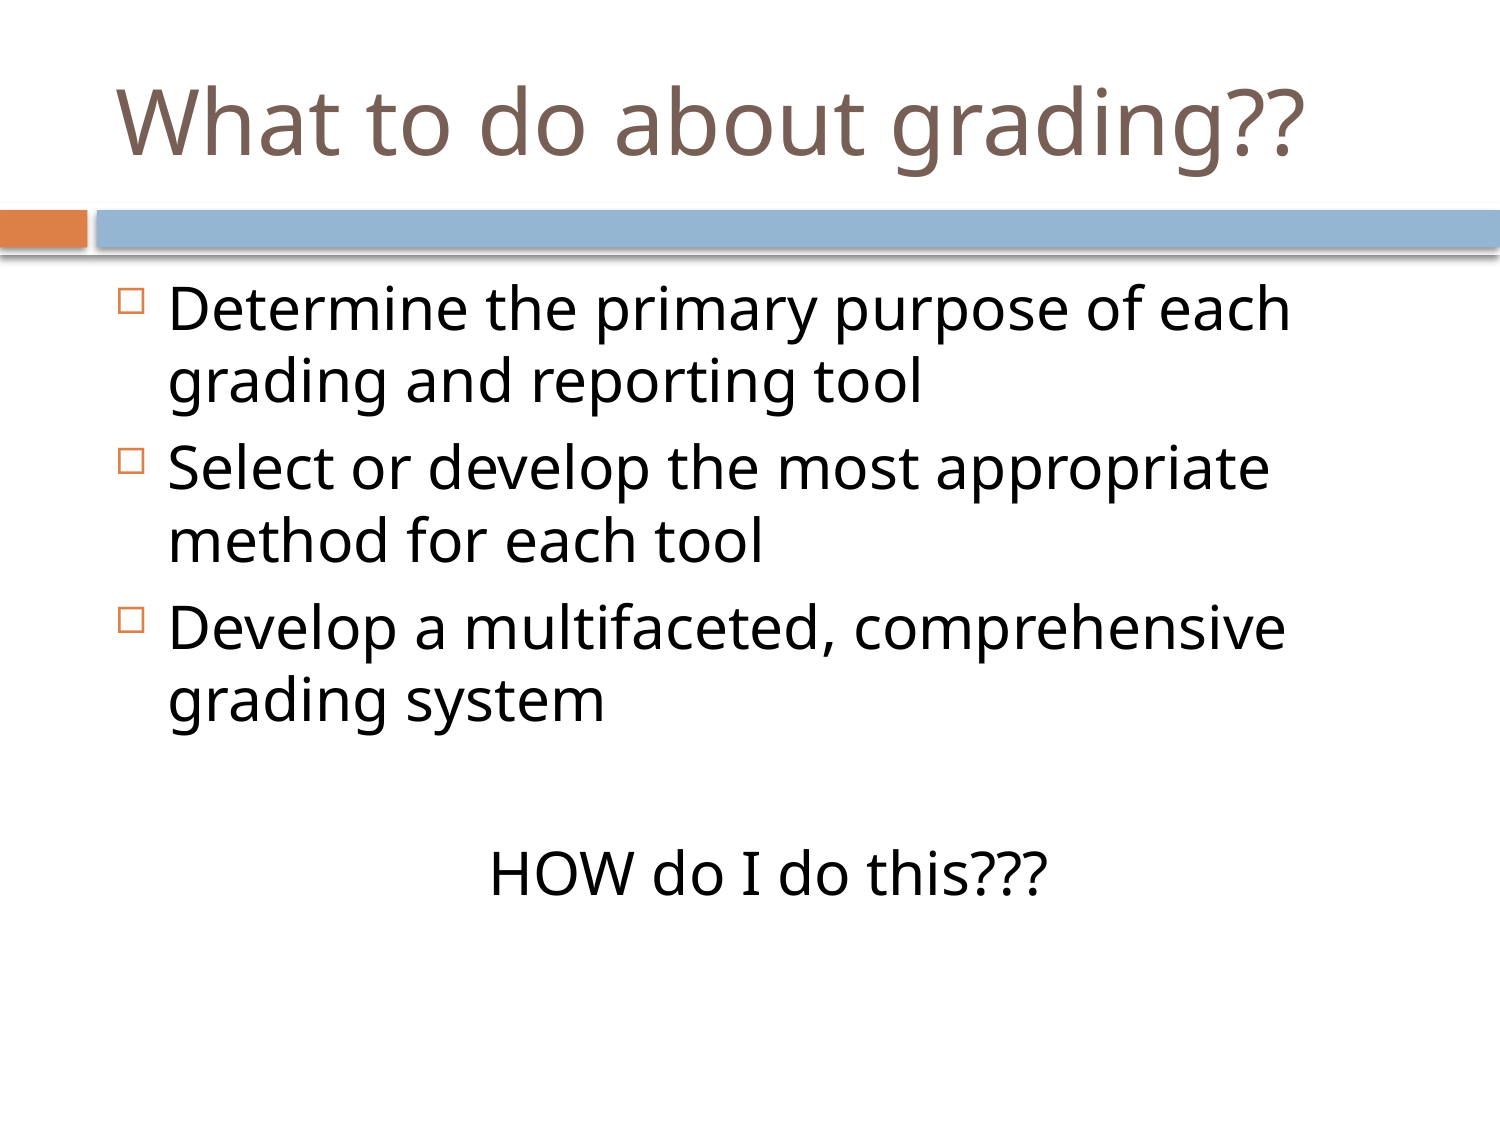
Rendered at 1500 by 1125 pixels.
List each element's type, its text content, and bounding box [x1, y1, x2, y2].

title What to do about grading?? [100, 37, 1438, 200]
list Determine the primary purpose of each grading and reporting tool Select or develop the most appropriate method for each tool Develop a multifaceted, comprehensive grading system HOW do I do this??? [100, 262, 1438, 1000]
